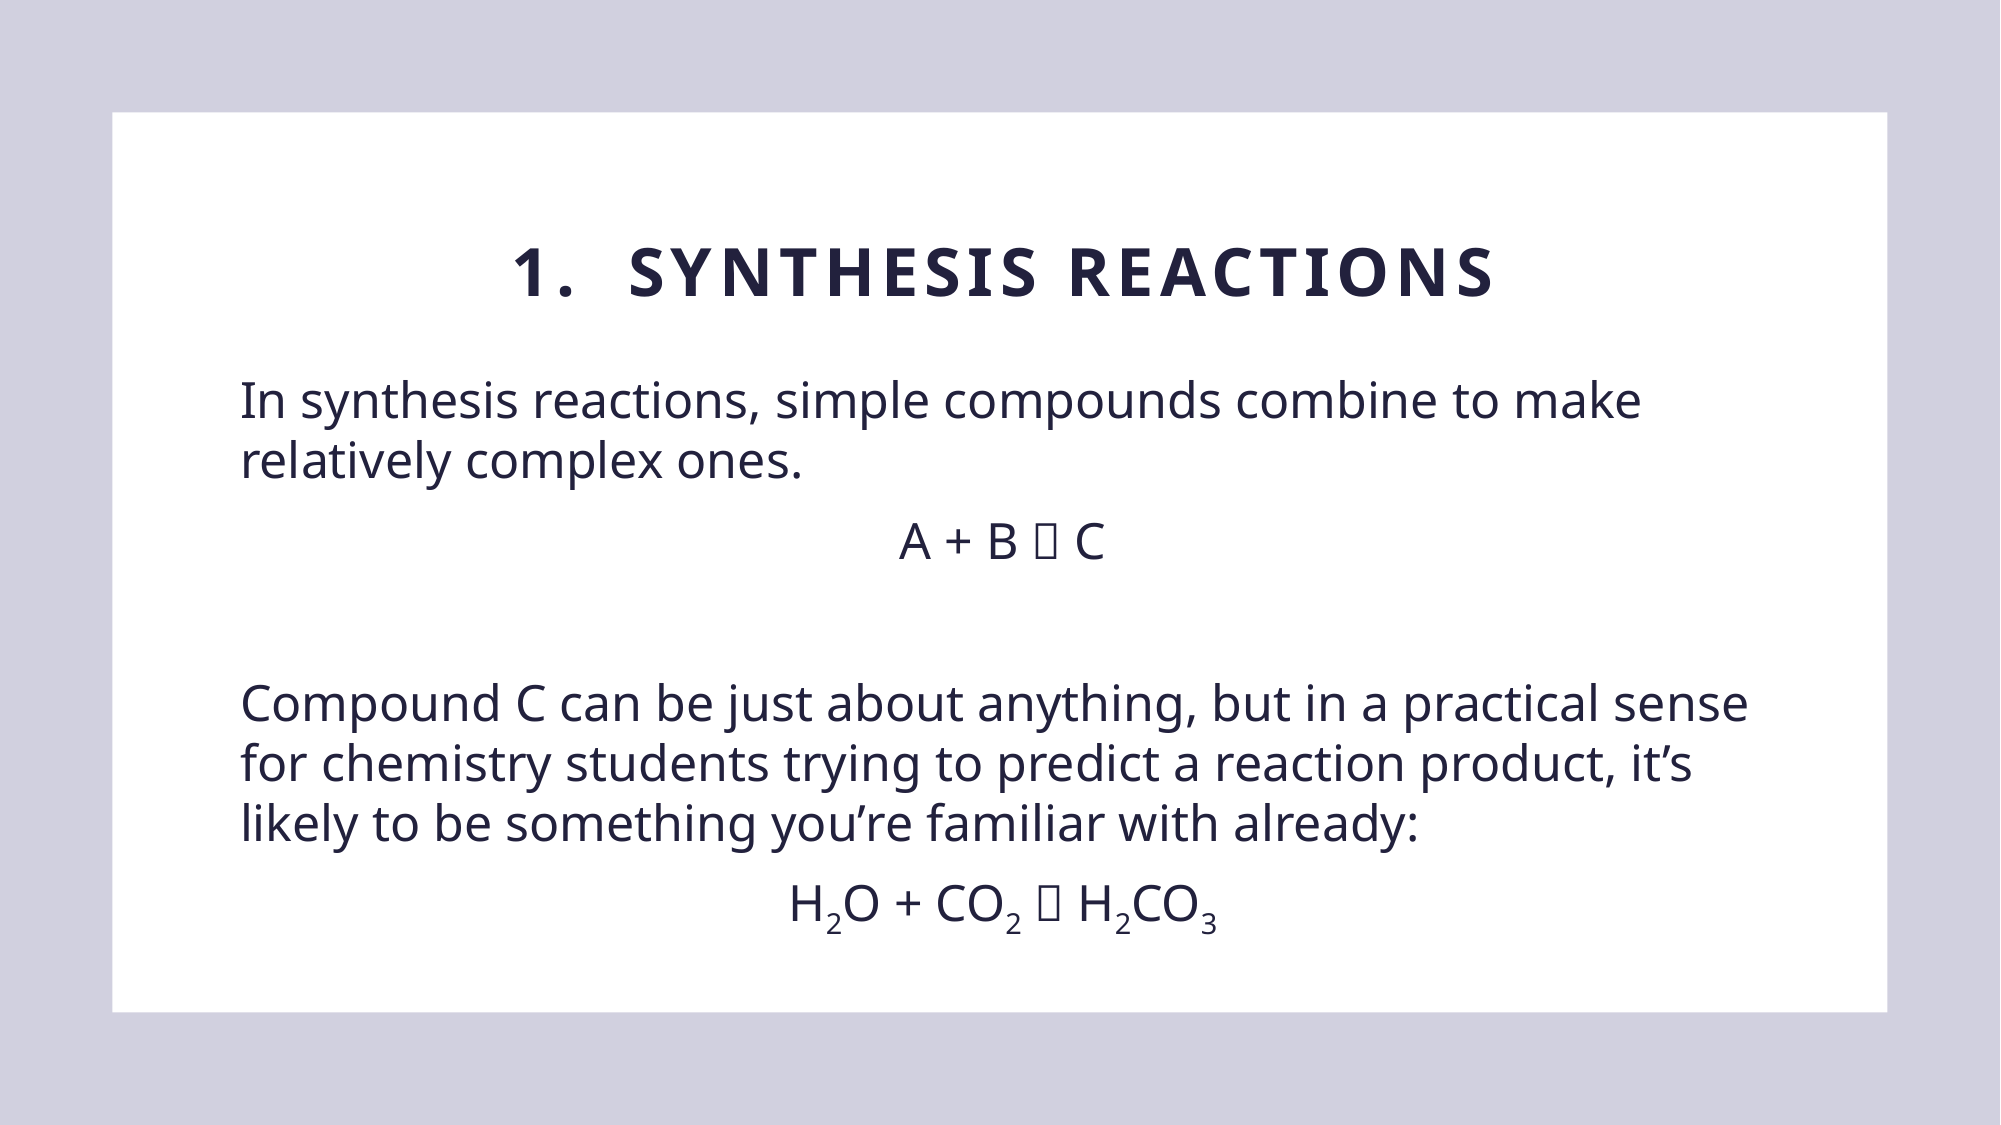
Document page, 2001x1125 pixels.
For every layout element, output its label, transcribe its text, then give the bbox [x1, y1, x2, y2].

text_box [111, 111, 1888, 1013]
text_box [0, 0, 2000, 1125]
title 1. Synthesis reactions [225, 155, 1782, 319]
list In synthesis reactions, simple compounds combine to make relatively complex ones. A + B  C Compound C can be just about anything, but in a practical sense for chemistry students trying to predict a reaction product, it’s likely to be something you’re familiar with already: H2O + CO2  H2CO3 [225, 361, 1782, 948]
